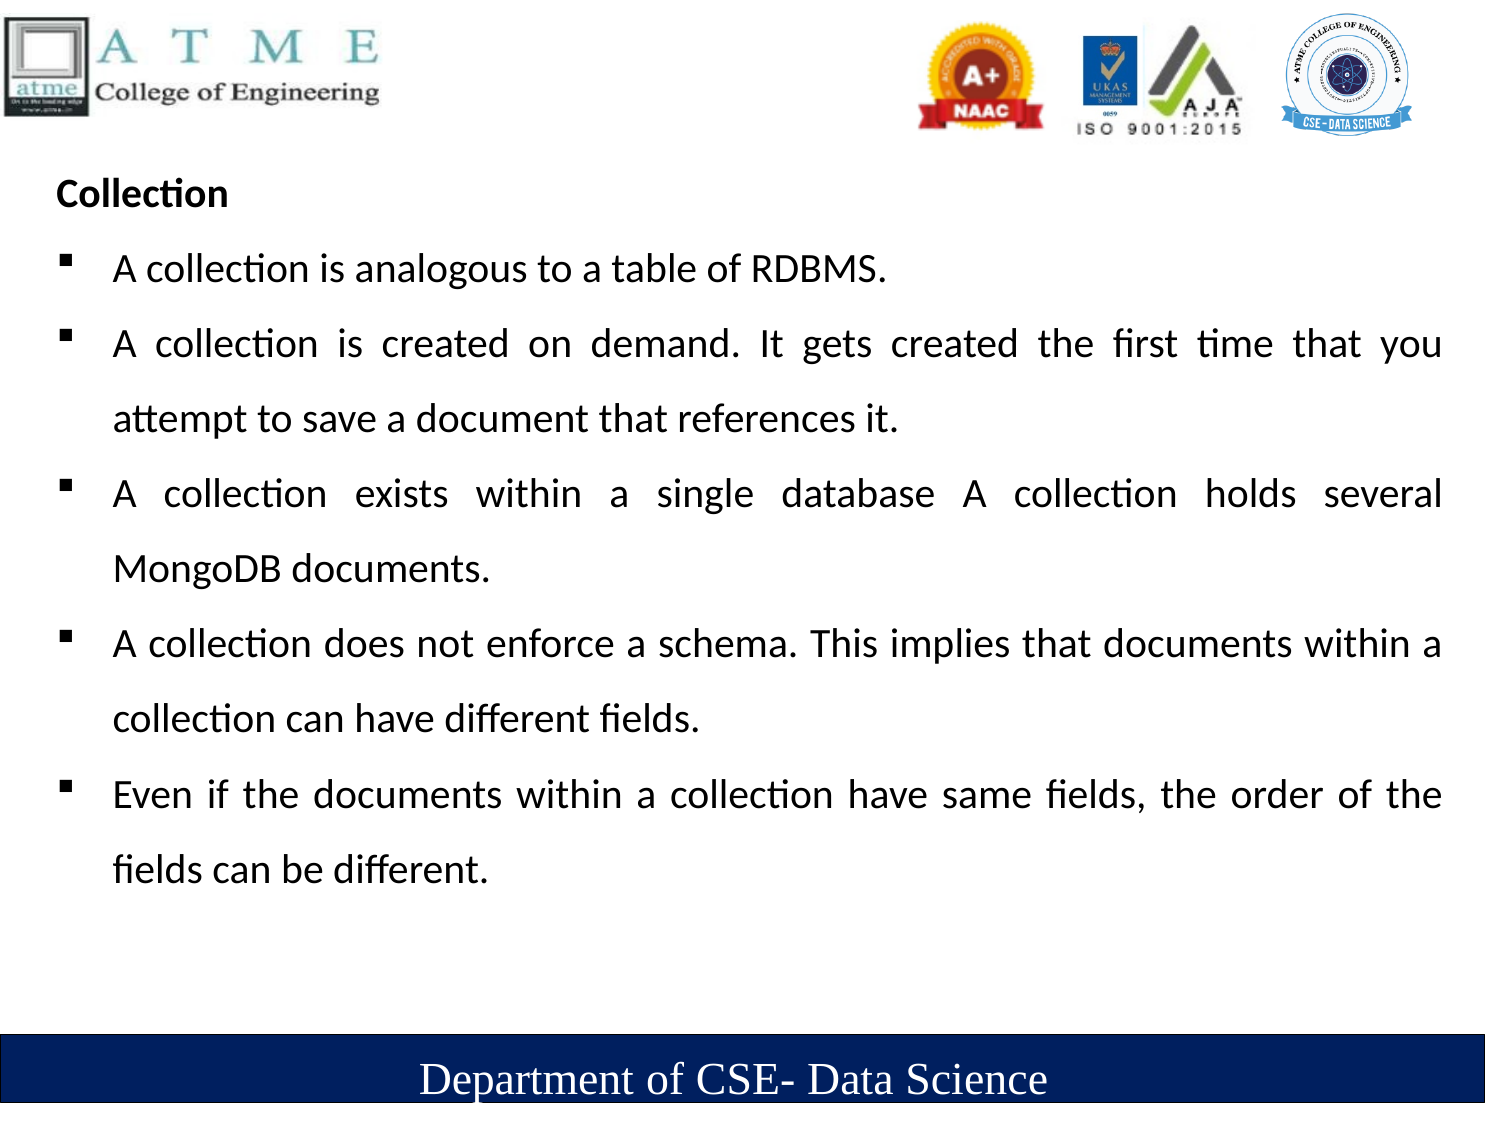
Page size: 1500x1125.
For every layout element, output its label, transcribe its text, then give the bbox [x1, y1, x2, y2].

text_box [1061, 16, 1256, 146]
list Collection A collection is analogous to a table of RDBMS. A collection is created on demand. It gets created the first time that you attempt to save a document that references it. A collection exists within a single database A collection holds several MongoDB documents. A collection does not enforce a schema. This implies that documents within a collection can have different fields. Even if the documents within a collection have same fields, the order of the fields can be different. [41, 157, 1459, 1005]
picture [0, 13, 383, 121]
picture [903, 20, 1058, 151]
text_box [0, 1033, 1486, 1104]
picture [1281, 9, 1412, 140]
